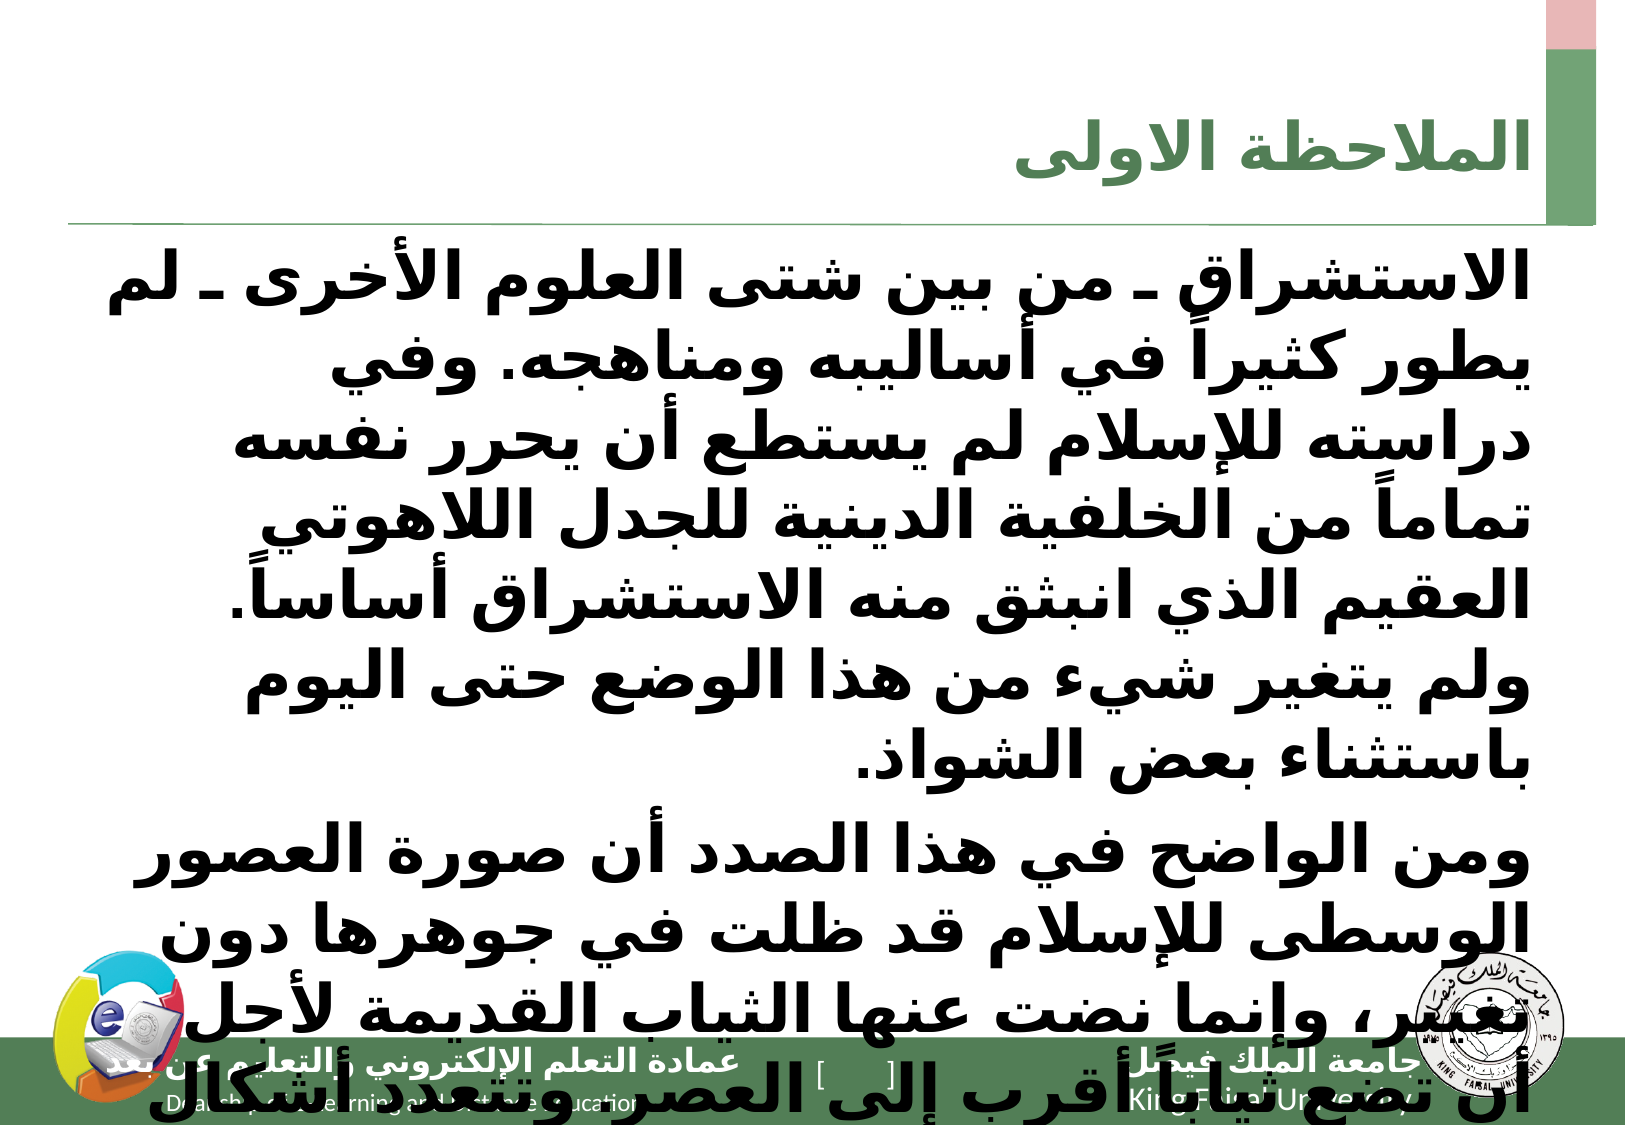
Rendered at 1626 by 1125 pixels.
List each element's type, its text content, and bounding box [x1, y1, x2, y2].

picture [50, 949, 188, 1104]
title الملاحظة الاولى [87, 49, 1551, 224]
picture [1412, 949, 1567, 1100]
list الاستشراق ـ من بين شتى العلوم الأخرى ـ لم يطور كثيراً في أساليبه ومناهجه. وفي دراسته للإسلام لم يستطع أن يحرر نفسه تماماً من الخلفية الدينية للجدل اللاهوتي العقيم الذي انبثق منه الاستشراق أساساً. ولم يتغير شيء من هذا الوضع حتى اليوم باستثناء بعض الشواذ. ومن الواضح في هذا الصدد أن صورة العصور الوسطى للإسلام قد ظلت في جوهرها دون تغيير، وإنما نضت عنها الثياب القديمة لأجل أن تضع ثياباً أقرب إلى العصر. وتتعدد أشكال الإصرار على الأفكار العتيقة سواء فيما يتعلق بالقرآن أو ما يتعلق منطقياً بالعقيدة والشريعة والتاريخ في الإسلام [87, 224, 1551, 1051]
picture [170, 1097, 178, 1104]
